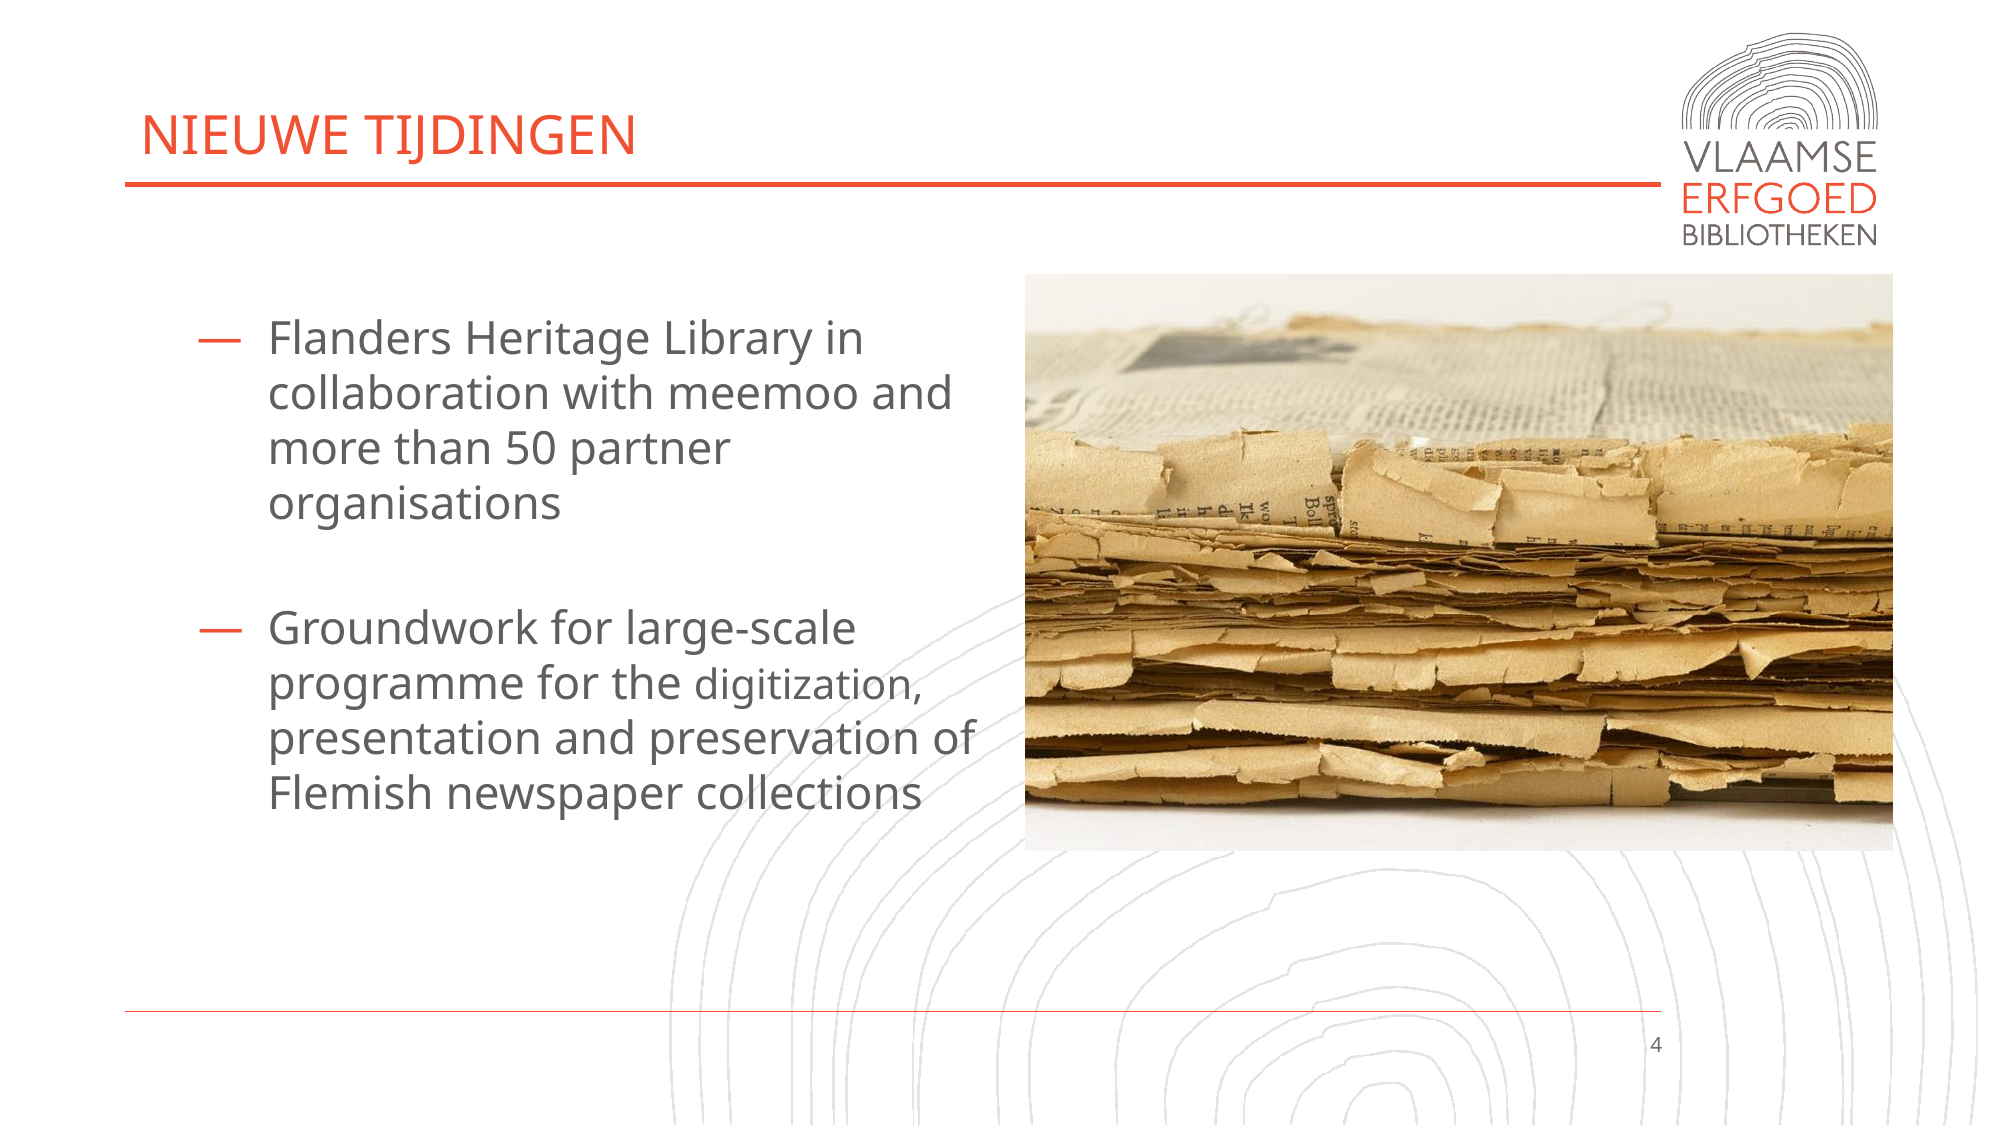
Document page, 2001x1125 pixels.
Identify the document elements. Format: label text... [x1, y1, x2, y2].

slide_number 4 [1488, 1024, 1663, 1103]
list Flanders Heritage Library in collaboration with meemoo and more than 50 partner organisations Groundwork for large-scale programme for the digitization, presentation and preservation of Flemish newspaper collections [100, 301, 1010, 884]
picture [669, 273, 1978, 1125]
picture [1680, 31, 1879, 247]
title NIEUWE TIJDINGEN [125, 78, 1876, 173]
